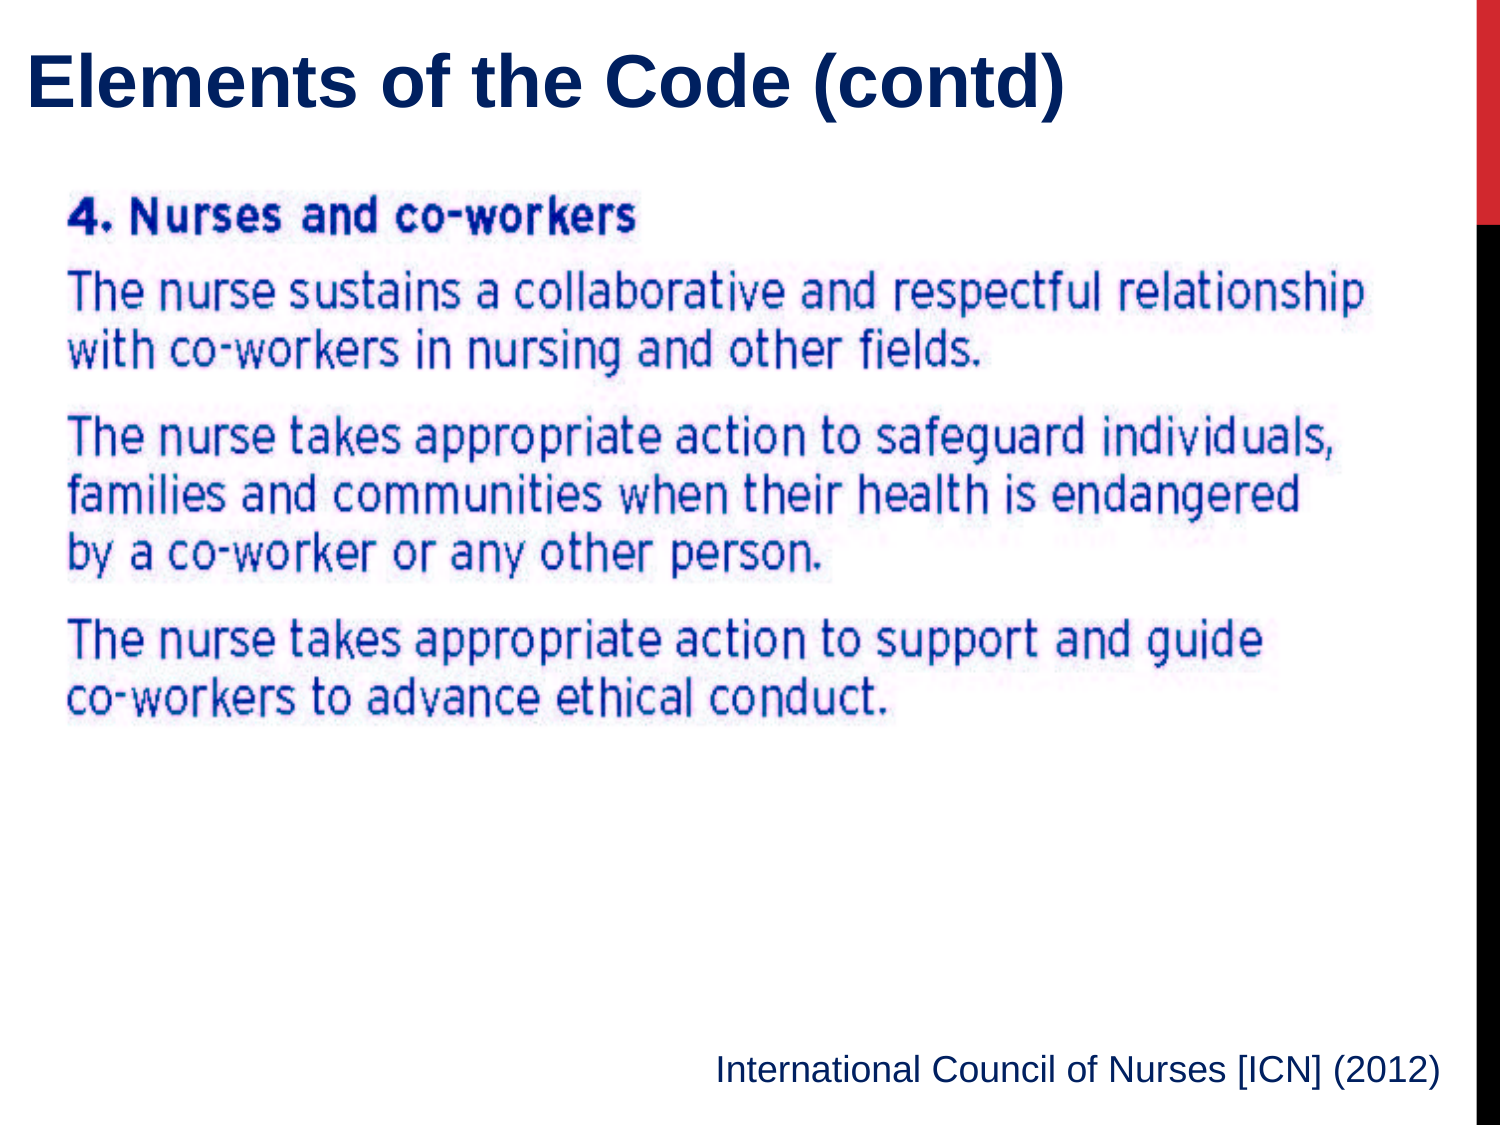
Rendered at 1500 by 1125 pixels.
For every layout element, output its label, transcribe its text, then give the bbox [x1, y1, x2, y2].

text_box Elements of the Code (contd) [11, 24, 1083, 130]
picture [38, 174, 1446, 753]
text_box International Council of Nurses [ICN] (2012) [700, 1037, 1457, 1098]
